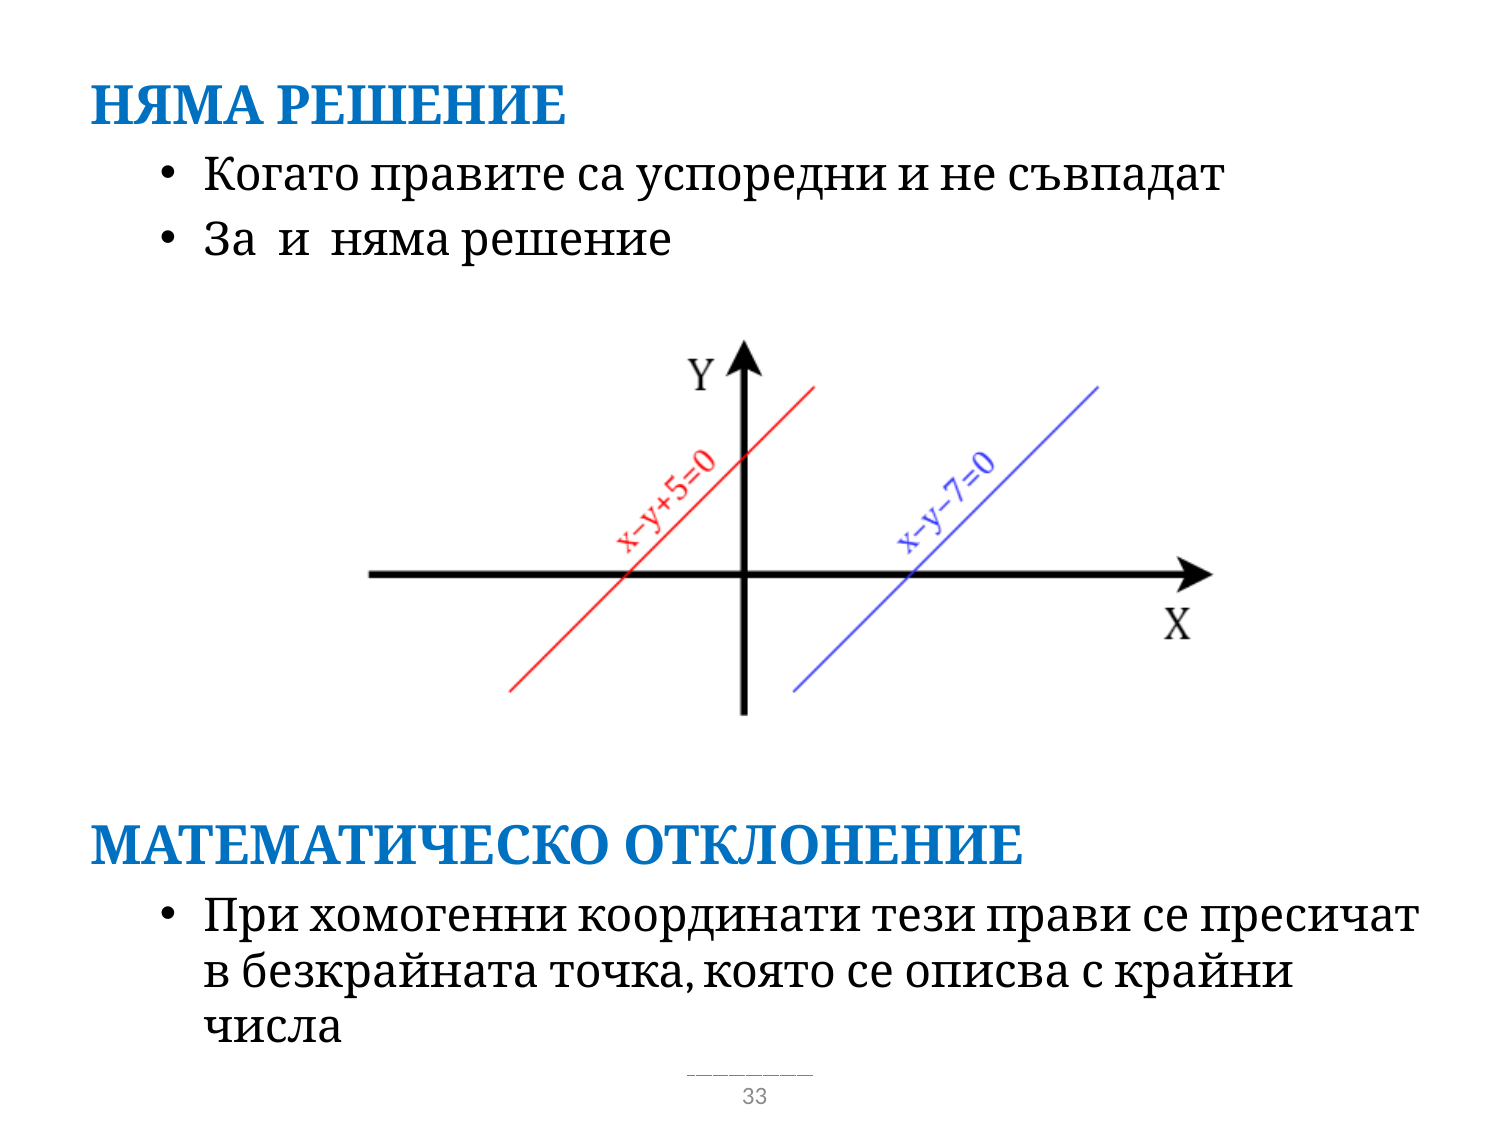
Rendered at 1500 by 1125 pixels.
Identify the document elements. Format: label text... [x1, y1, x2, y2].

picture [348, 319, 1236, 738]
slide_number 33 [579, 1065, 930, 1125]
